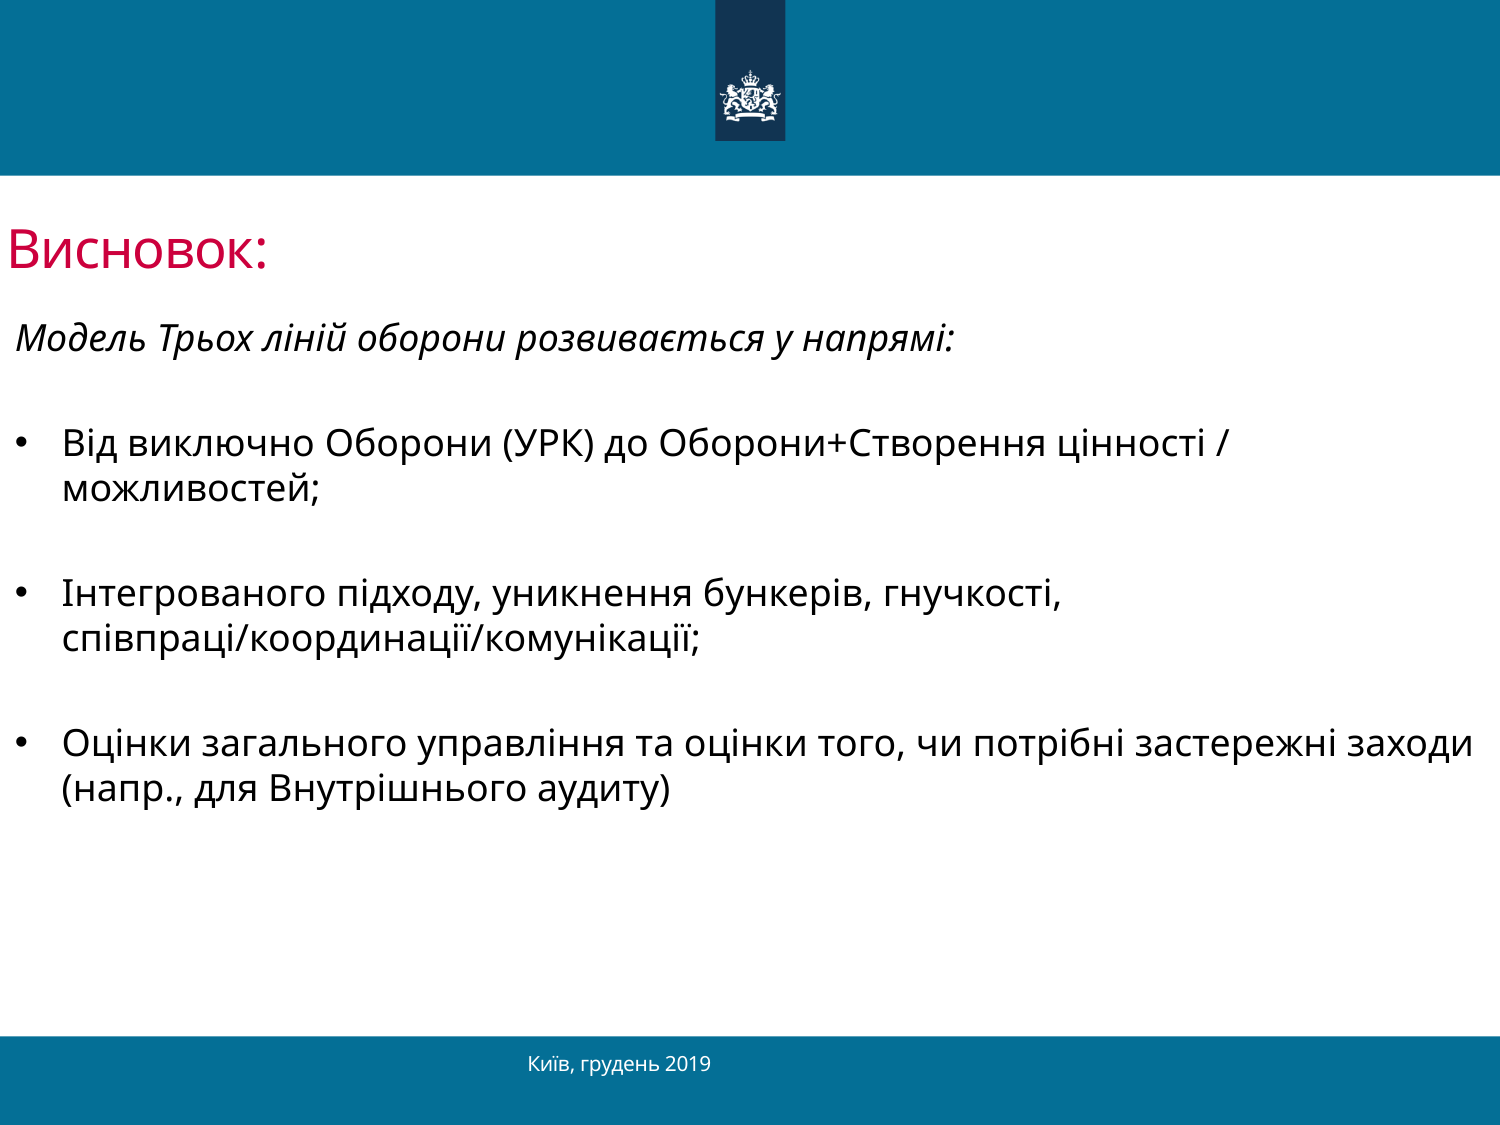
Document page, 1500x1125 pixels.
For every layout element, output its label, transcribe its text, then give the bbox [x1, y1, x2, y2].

text_box Висновок: [0, 207, 1493, 301]
picture [716, 0, 784, 140]
footer Київ, грудень 2019 [512, 1042, 988, 1103]
text_box Модель Трьох ліній оборони розвивається у напрямі: Від виключно Оборони (УРК) до Оборони+Створення цінності / можливостей; Інтегрованого підходу, уникнення бункерів, гнучкості, співпраці/координації/комунікації; Оцінки загального управління та оцінки того, чи потрібні застережні заходи (напр., для Внутрішнього аудиту) [0, 306, 1500, 924]
